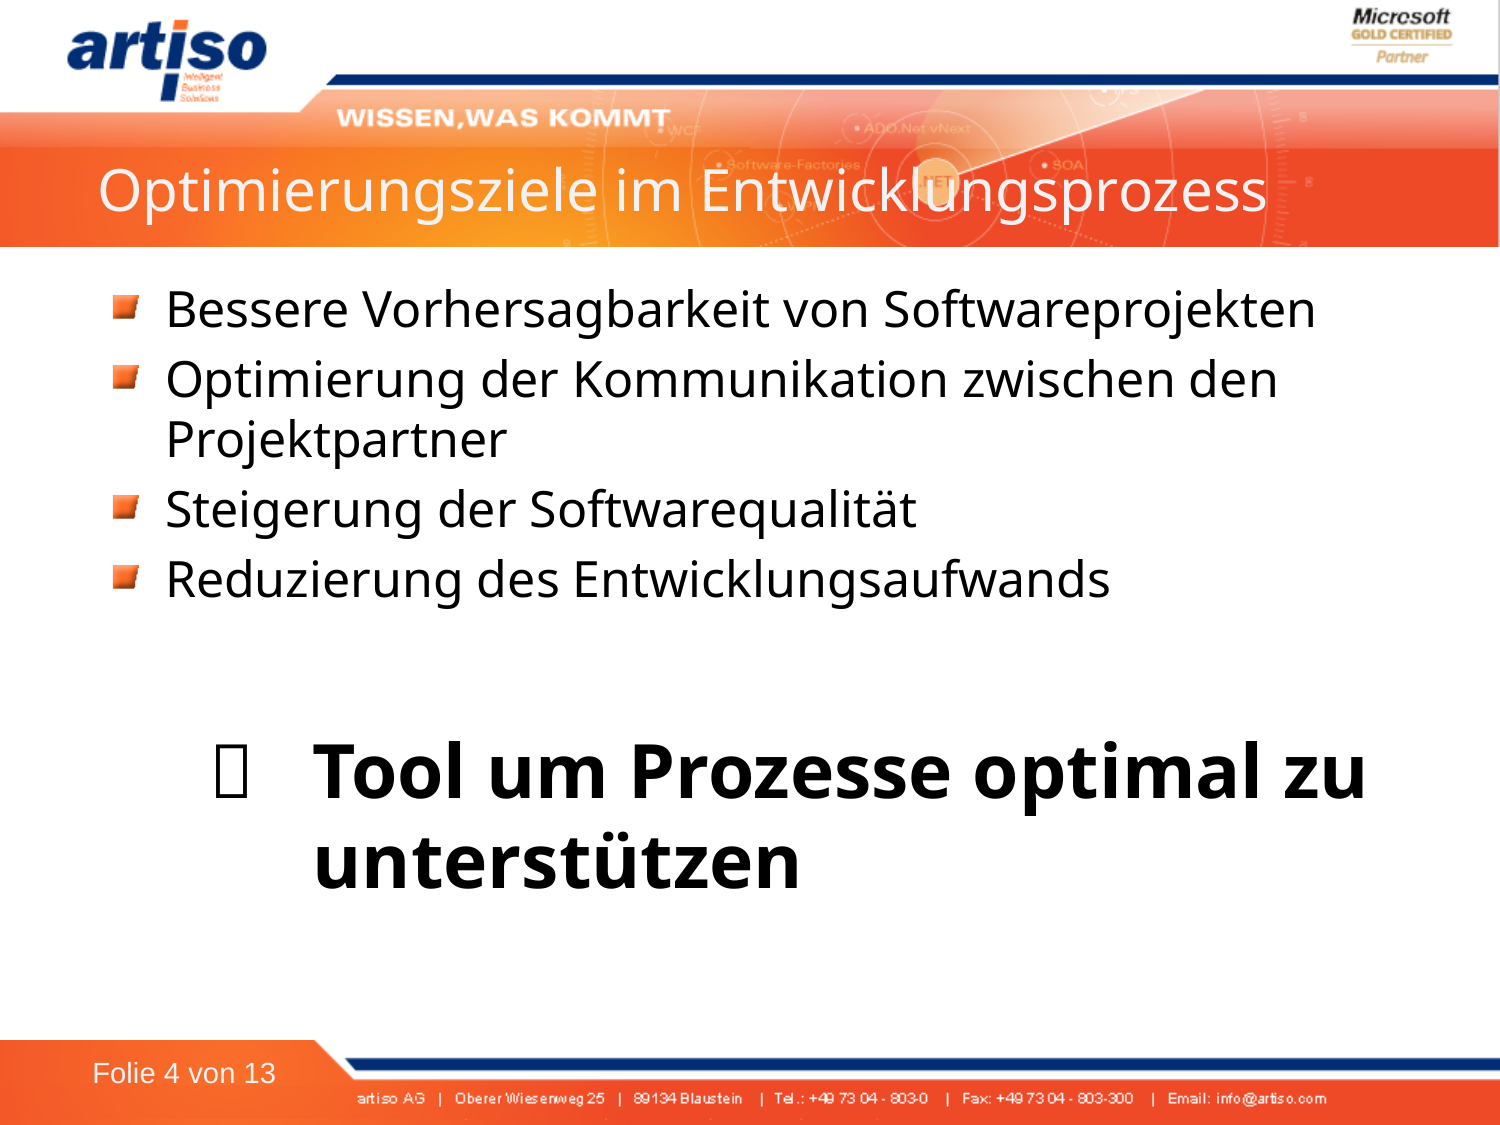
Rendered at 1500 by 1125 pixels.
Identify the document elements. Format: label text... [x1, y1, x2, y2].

title Optimierungsziele im Entwicklungsprozess [81, 152, 1441, 224]
picture [108, 489, 144, 525]
list Bessere Vorhersagbarkeit von Softwareprojekten Optimierung der Kommunikation zwischen den Projektpartner Steigerung der Softwarequalität Reduzierung des Entwicklungsaufwands [93, 269, 1341, 1012]
picture [108, 559, 144, 595]
picture [292, 1040, 1500, 1125]
picture [0, 1040, 194, 1046]
picture [108, 359, 144, 395]
picture [0, 0, 1500, 247]
slide_number Folie 4 von 13 [0, 1046, 292, 1125]
text_box  Tool um Prozesse optimal zu unterstützen [194, 716, 1388, 1091]
picture [108, 289, 144, 325]
